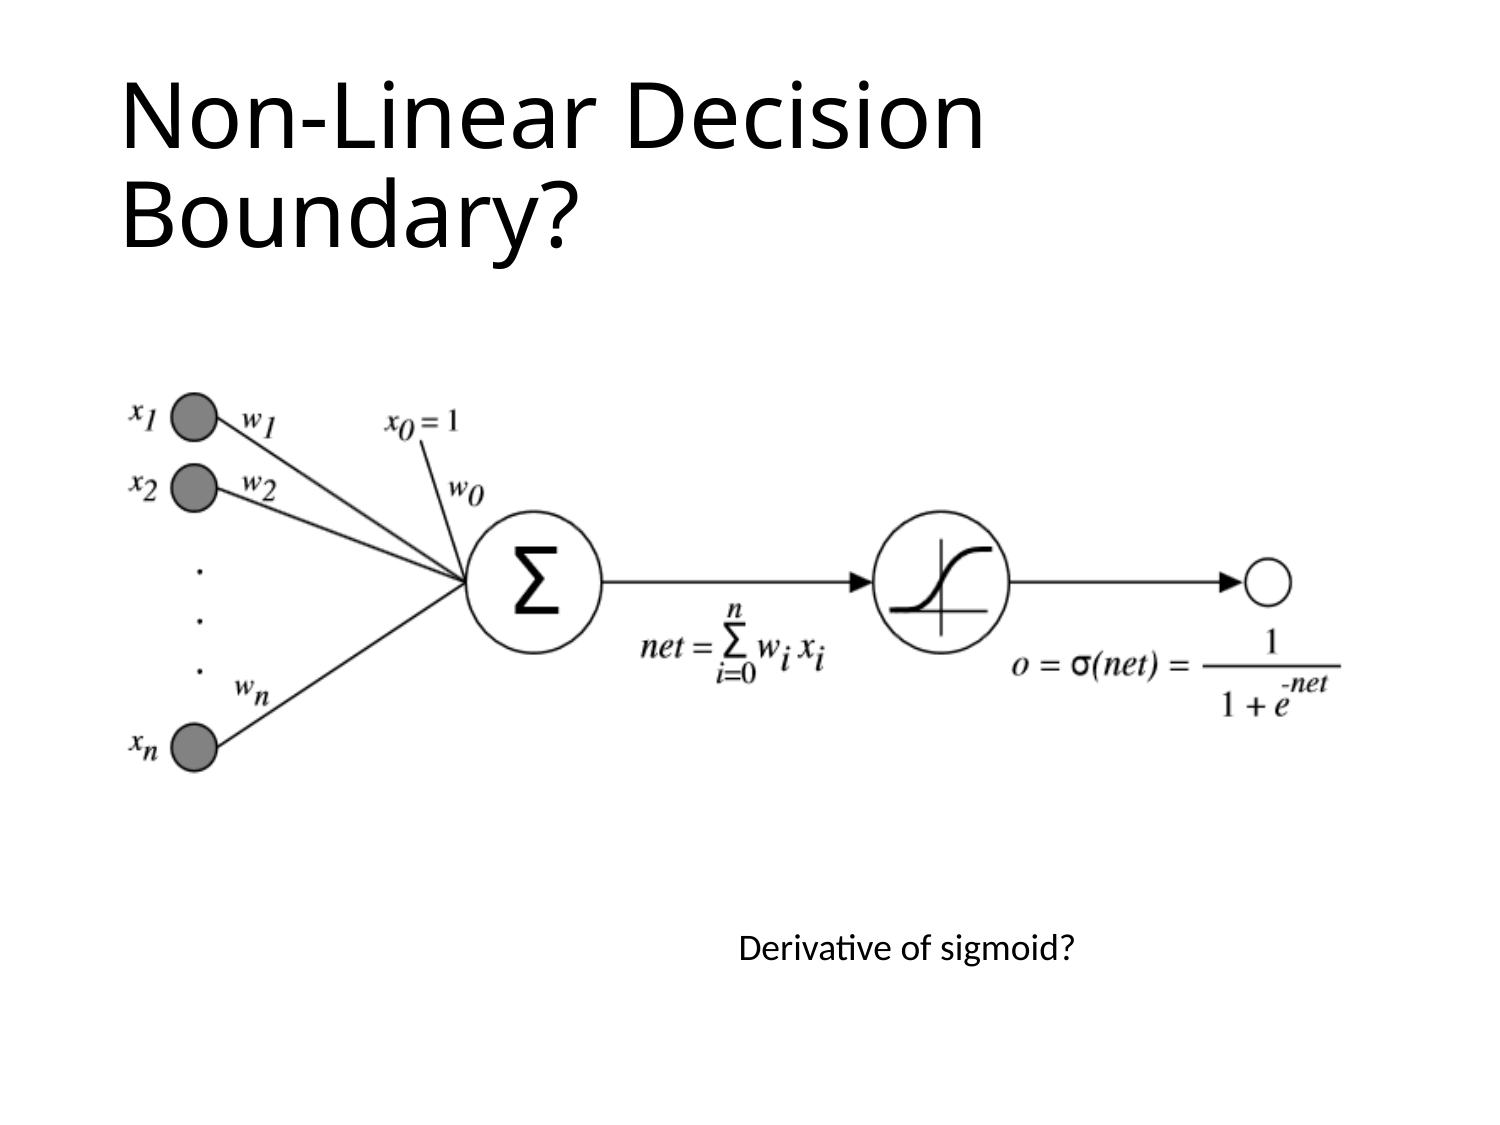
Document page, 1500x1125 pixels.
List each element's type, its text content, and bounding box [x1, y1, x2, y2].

text_box Derivative of sigmoid? [723, 915, 1101, 976]
title Non-Linear Decision Boundary? [103, 59, 1397, 278]
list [103, 329, 1397, 818]
